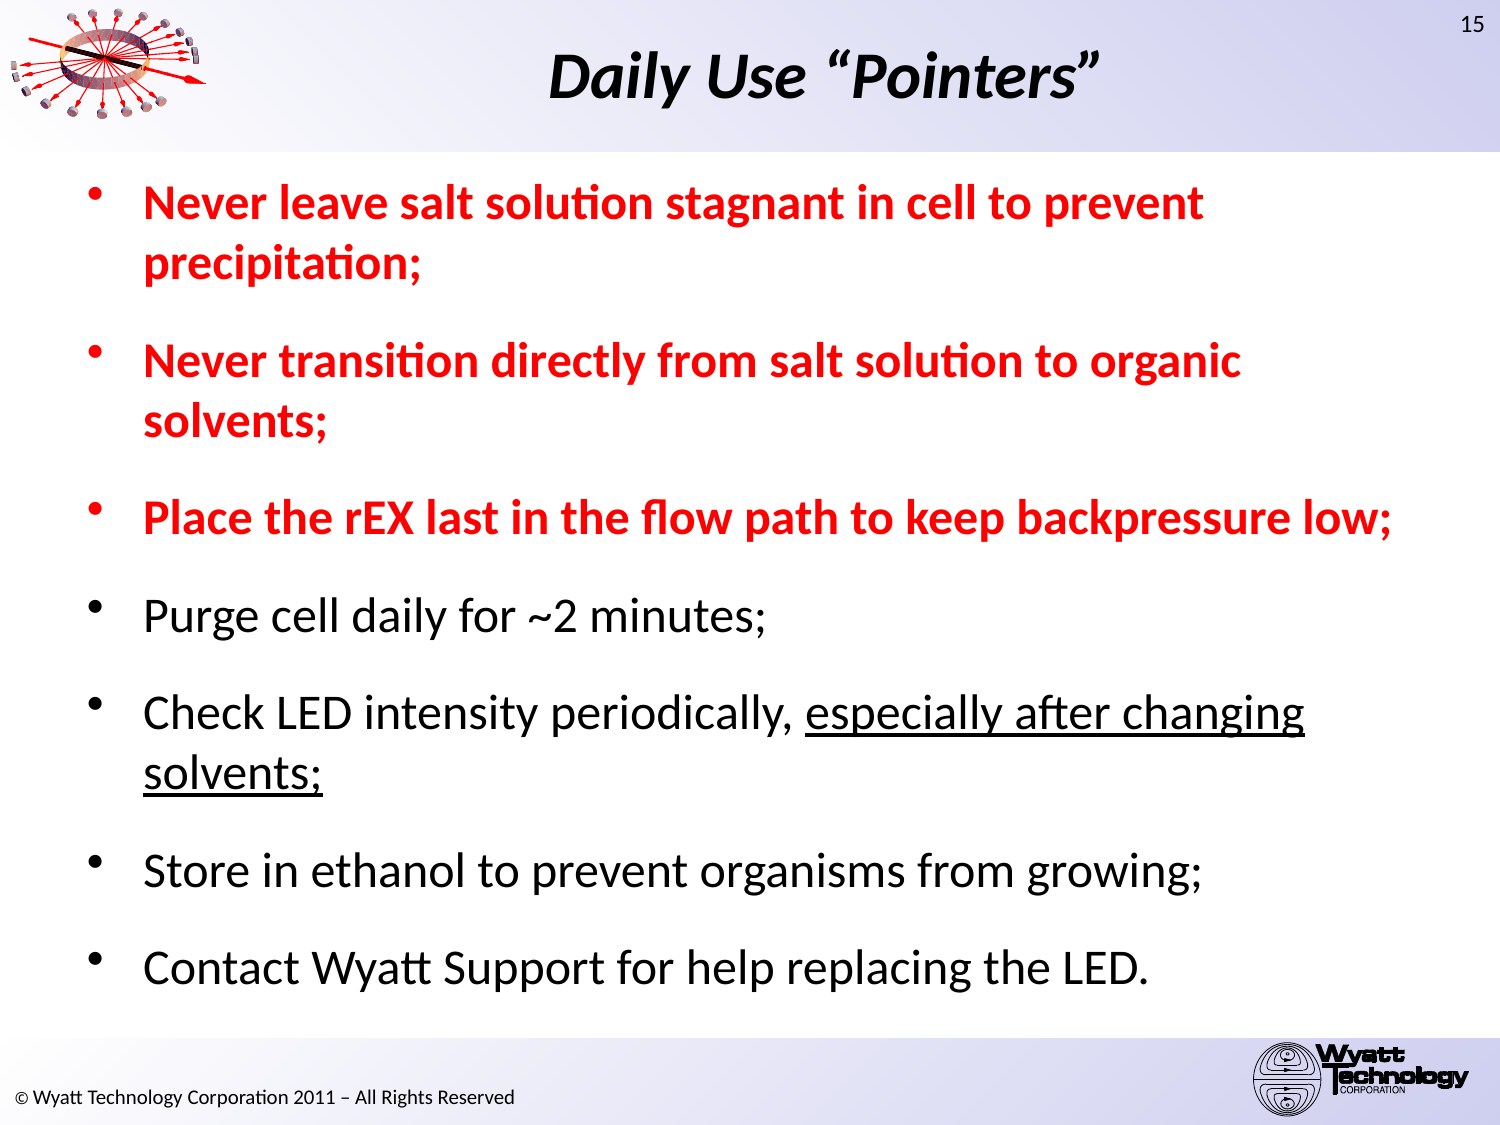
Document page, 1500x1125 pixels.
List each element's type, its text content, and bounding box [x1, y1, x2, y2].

title Daily Use “Pointers” [217, 25, 1438, 120]
list Never leave salt solution stagnant in cell to prevent precipitation; Never transition directly from salt solution to organic solvents; Place the rEX last in the flow path to keep backpressure low; Purge cell daily for ~2 minutes; Check LED intensity periodically, especially after changing solvents; Store in ethanol to prevent organisms from growing; Contact Wyatt Support for help replacing the LED. [71, 162, 1429, 988]
